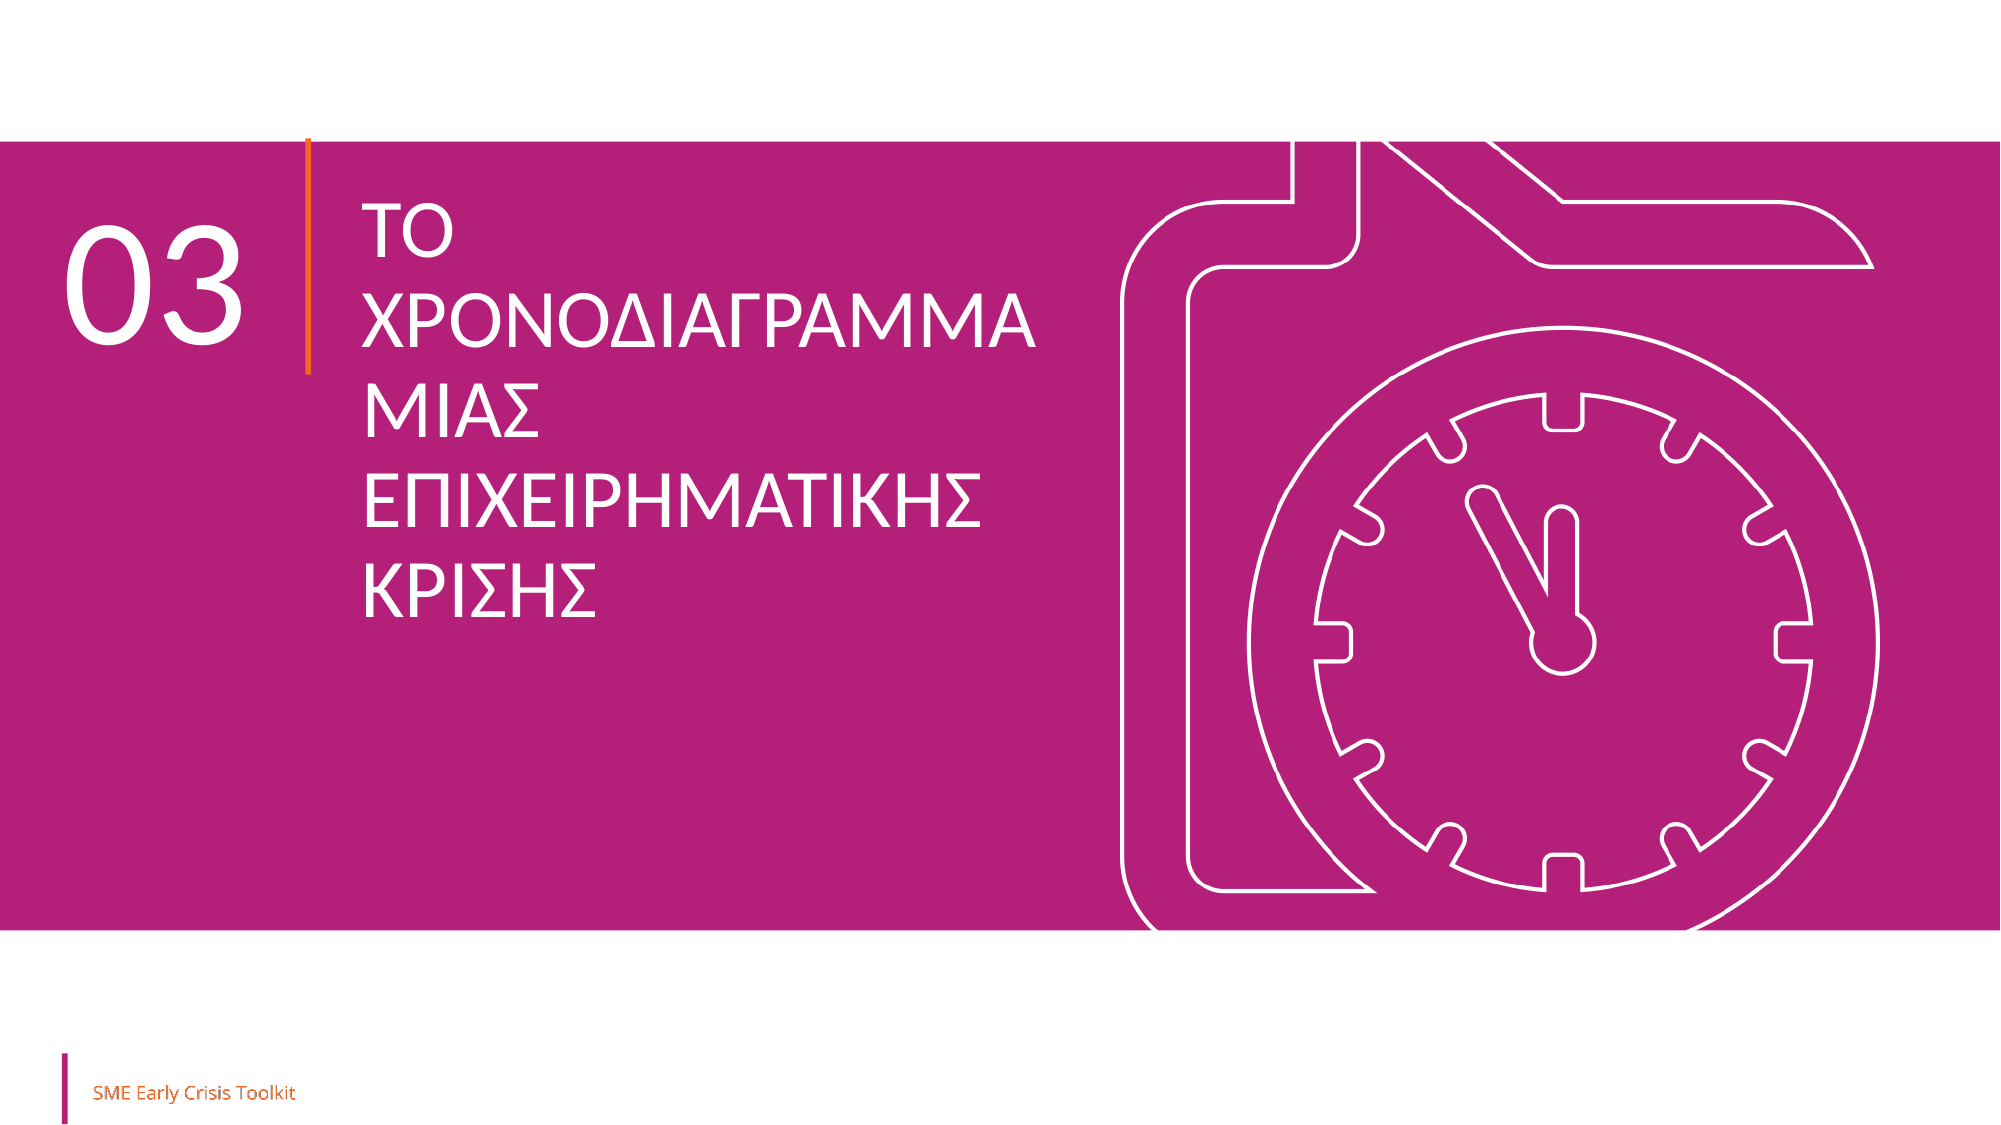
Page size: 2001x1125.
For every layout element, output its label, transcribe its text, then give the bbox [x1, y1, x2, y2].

picture [962, 141, 1953, 931]
list 03 [0, 178, 264, 274]
picture [83, 1080, 295, 1104]
list ΤΟ ΧΡΟΝΟΔΙΑΓΡΑΜΜΑ ΜΙΑΣ ΕΠΙΧΕΙΡΗΜΑΤΙΚΗΣ ΚΡΙΣΗΣ [346, 178, 1081, 741]
